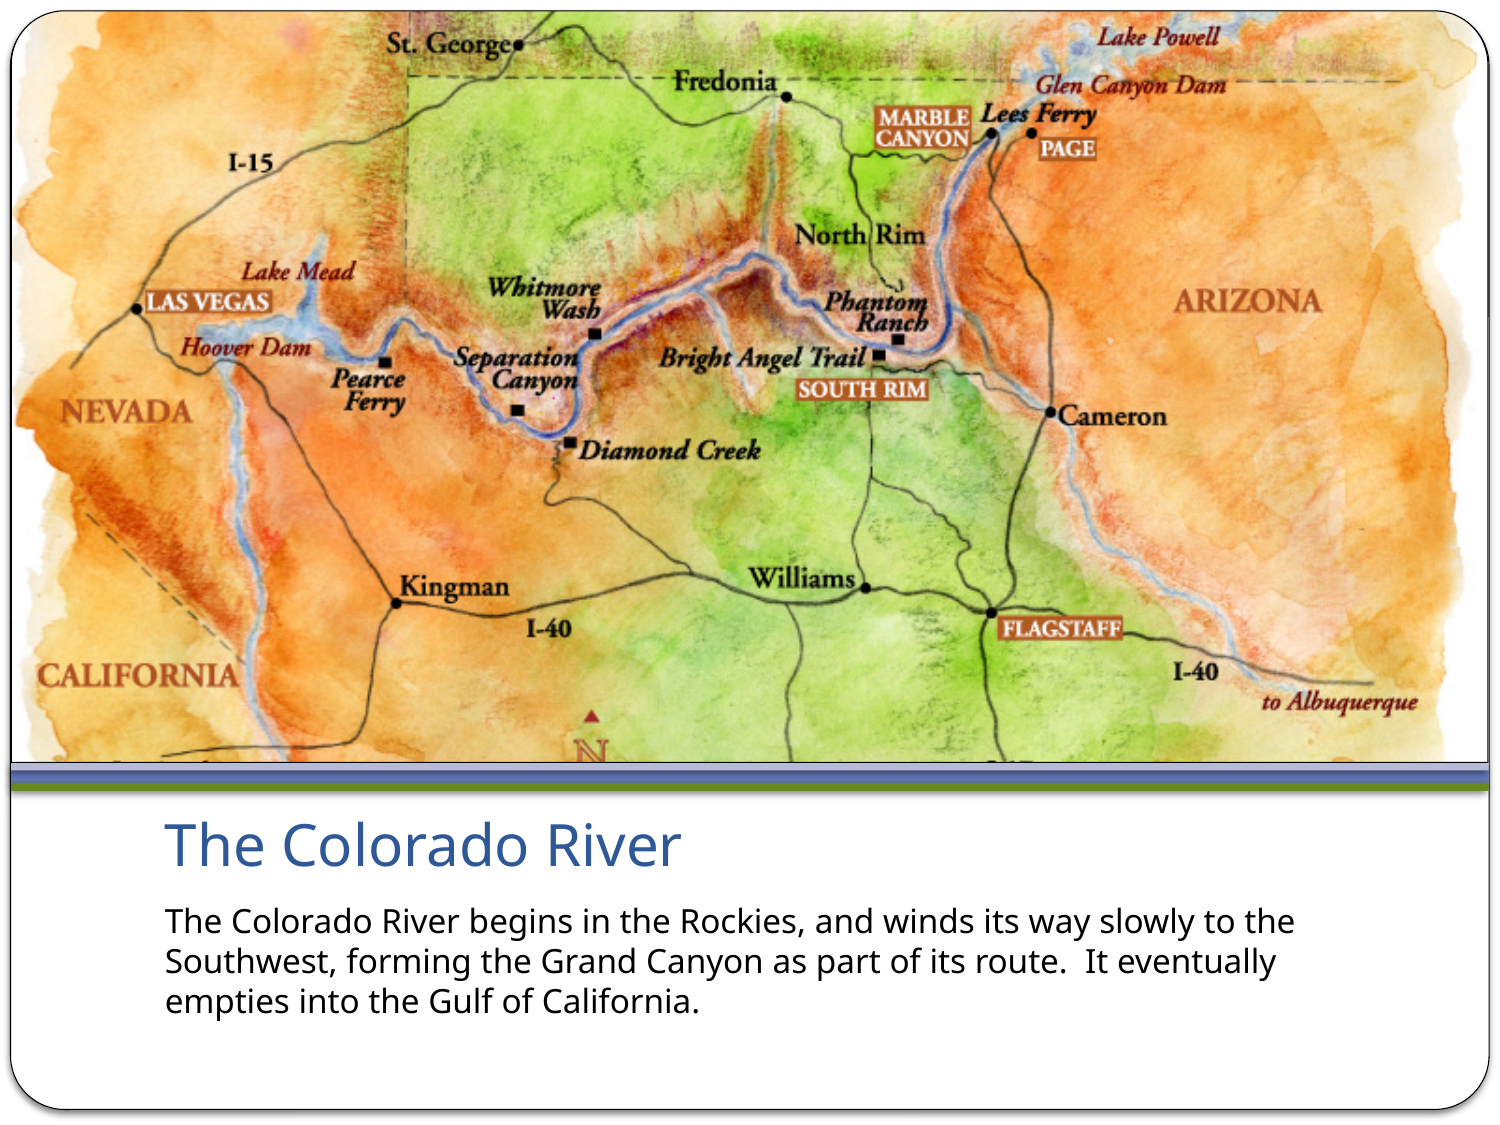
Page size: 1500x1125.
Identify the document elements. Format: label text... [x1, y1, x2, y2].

picture [10, 10, 1489, 763]
list The Colorado River begins in the Rockies, and winds its way slowly to the Southwest, forming the Grand Canyon as part of its route. It eventually empties into the Gulf of California. [150, 893, 1350, 1038]
title The Colorado River [150, 803, 1350, 890]
